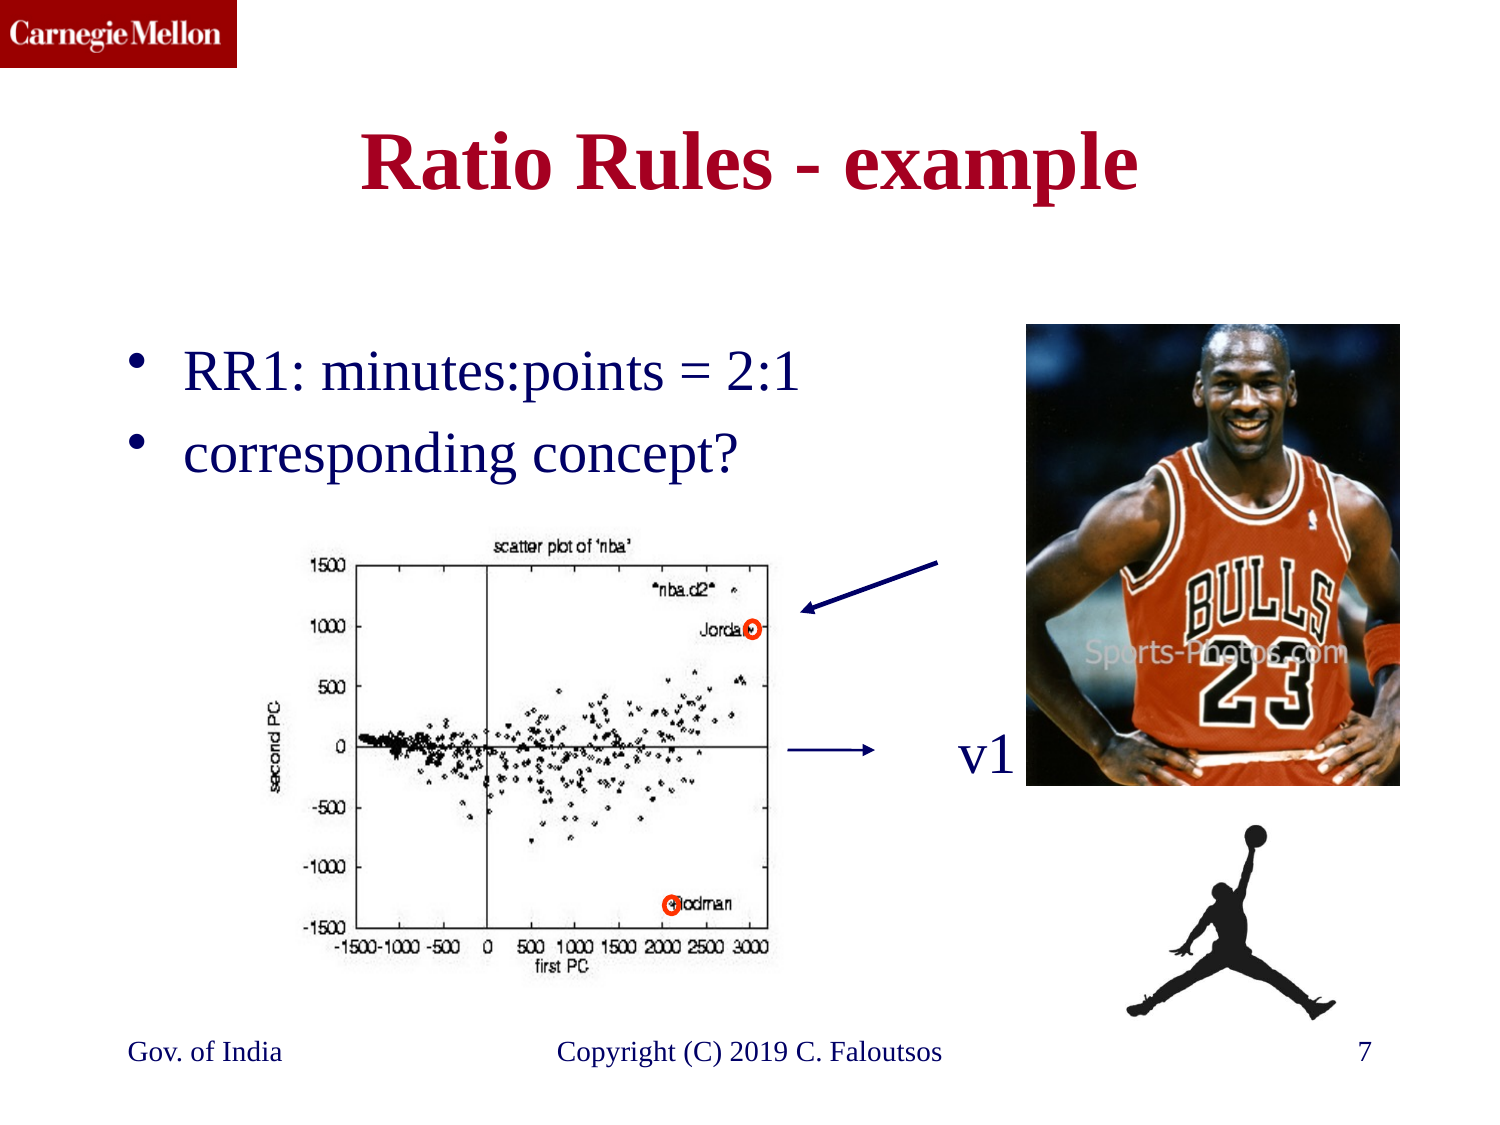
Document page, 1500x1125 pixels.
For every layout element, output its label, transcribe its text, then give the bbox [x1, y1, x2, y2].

text_box v1 [943, 707, 1024, 793]
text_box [237, 499, 826, 1001]
title Ratio Rules - example [112, 99, 1388, 213]
list RR1: minutes:points = 2:1 corresponding concept? [112, 324, 826, 1001]
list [1025, 324, 1401, 786]
slide_number Gov. of India [112, 1024, 426, 1101]
picture [1125, 822, 1337, 1023]
text_box [829, 743, 875, 757]
slide_number 7 [1074, 1024, 1388, 1101]
footer Copyright (C) 2019 C. Faloutsos [512, 1024, 988, 1101]
picture [0, 0, 237, 68]
